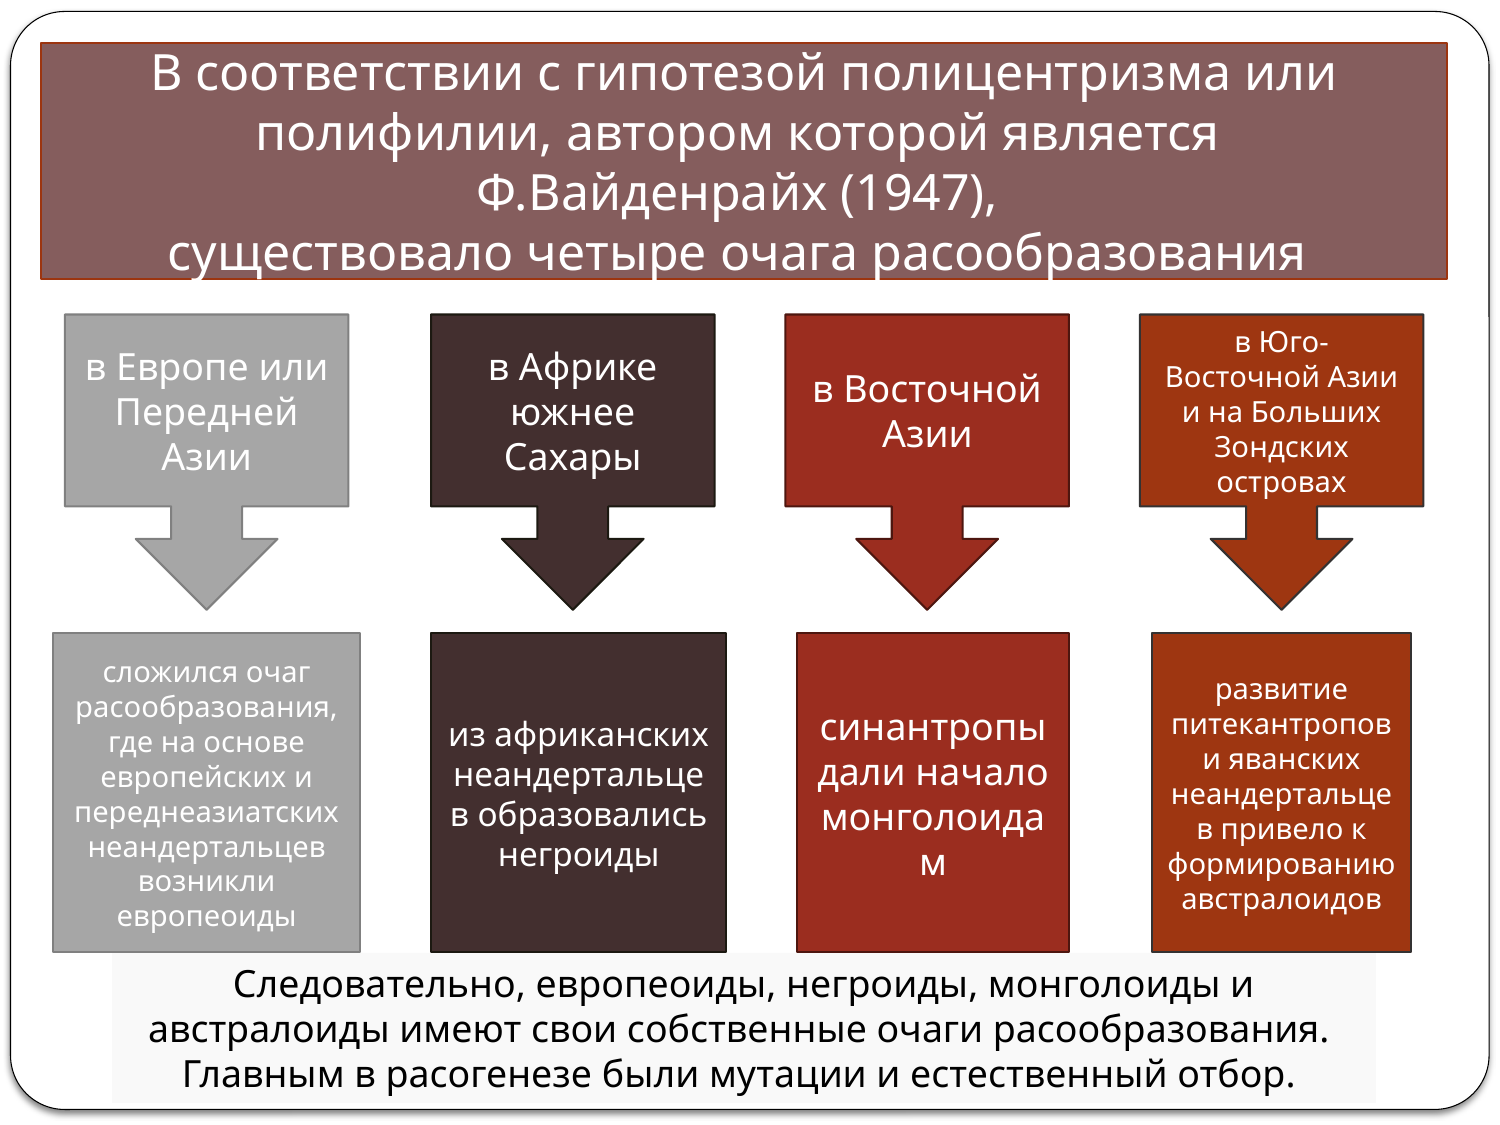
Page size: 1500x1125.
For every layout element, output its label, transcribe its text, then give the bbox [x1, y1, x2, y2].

text_box развитие питекантропов и яванских неандертальцев привело к формированию австралоидов [1151, 632, 1412, 953]
text_box Следовательно, европеоиды, негроиды, монголоиды и австралоиды имеют свои собственные очаги расообразования. Главным в расогенезе были мутации и естественный отбор. [112, 952, 1376, 1103]
footer www.sliderpoint.org [150, 1012, 800, 1088]
text_box сложился очаг расообразования, где на основе европейских и переднеазиатских неандертальцев возникли европеоиды [52, 632, 361, 953]
text_box из африканских неандертальцев образовались негроиды [430, 632, 727, 953]
text_box в Африке южнее Сахары [430, 313, 716, 611]
text_box в Юго- Восточной Азии и на Больших Зондских островах [1138, 313, 1425, 611]
text_box синантропы дали начало монголоидам [796, 632, 1070, 953]
text_box В соответствии с гипотезой полицентризма или полифилии, автором которой является Ф.Вайденрайх (1947), существовало четыре очага расообразования [40, 42, 1448, 280]
text_box в Европе или Передней Азии [63, 313, 350, 611]
text_box в Восточной Азии [784, 313, 1070, 611]
